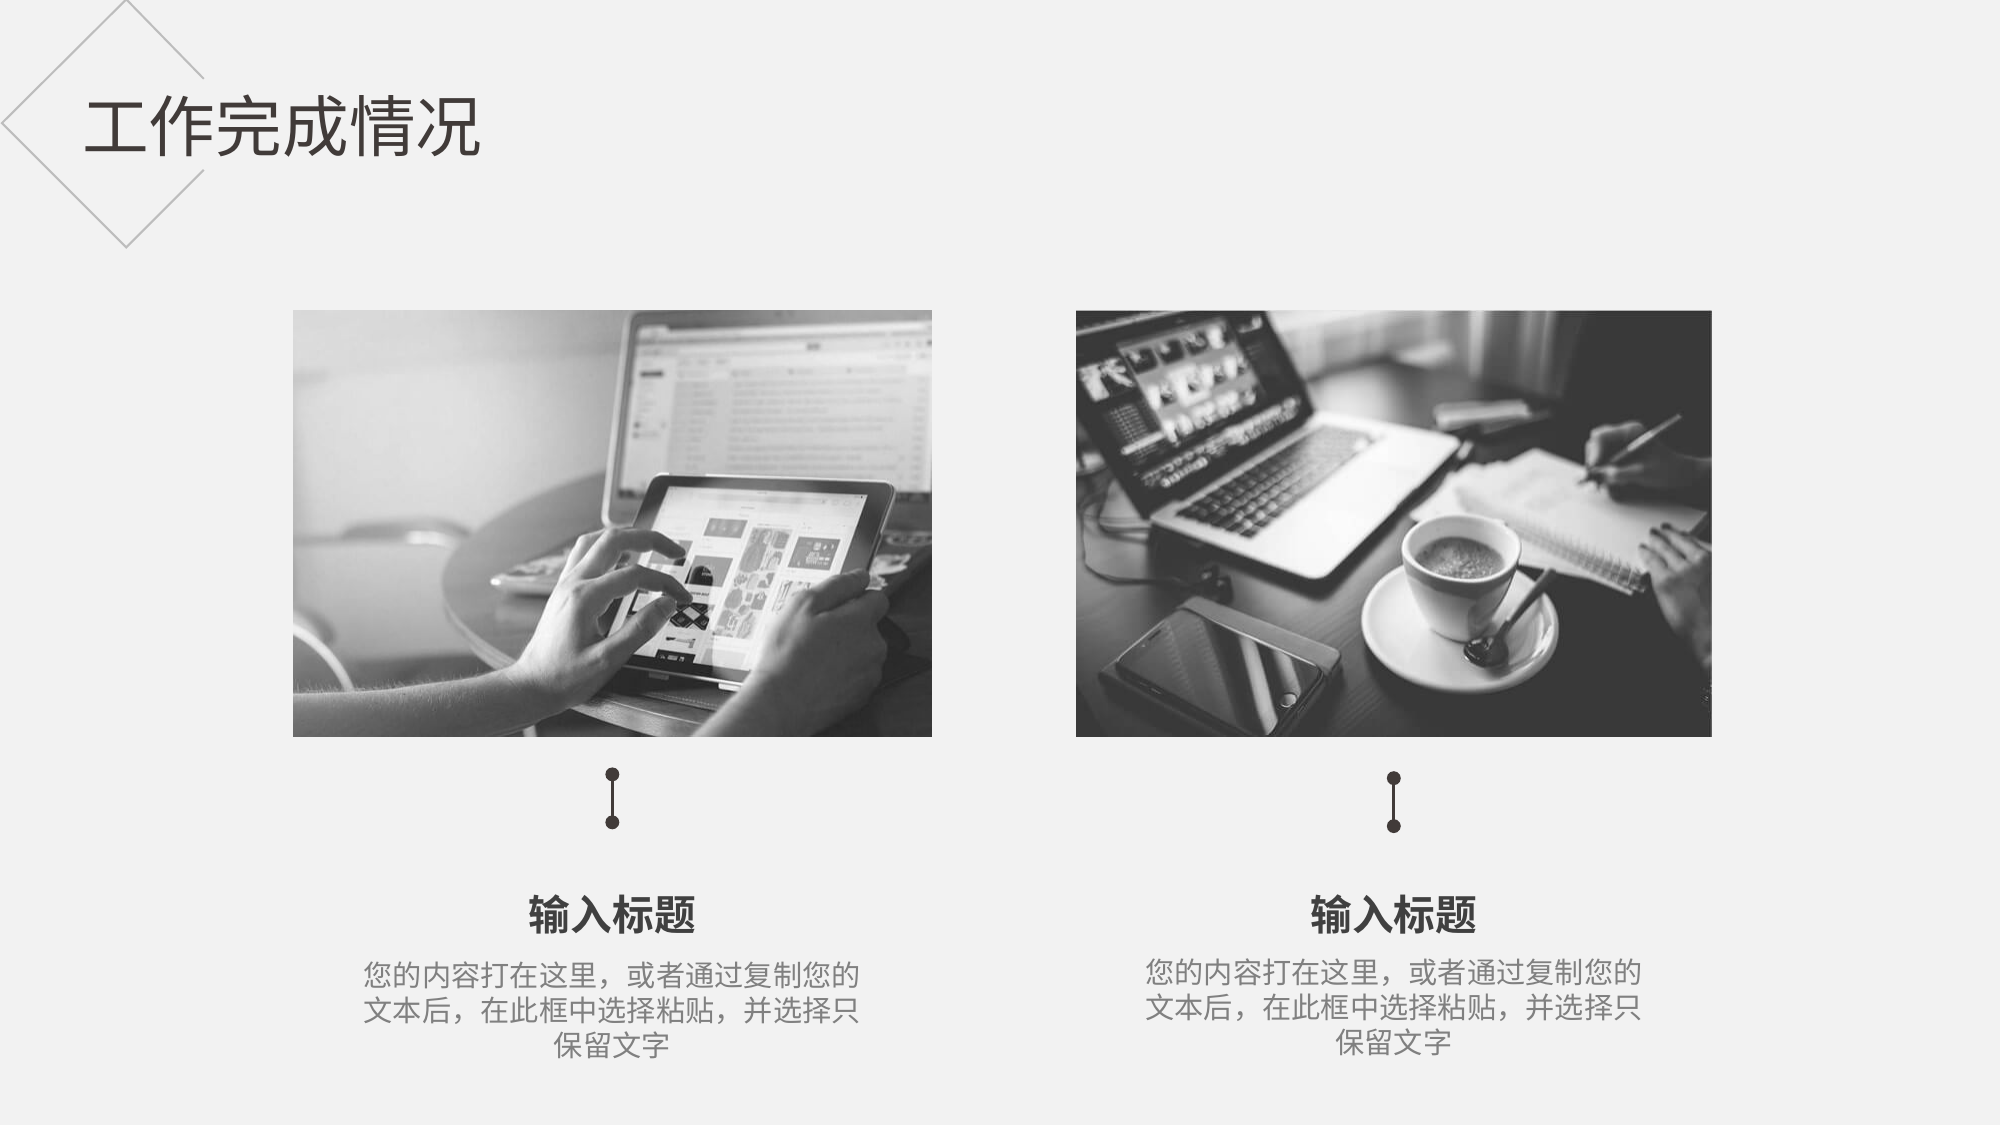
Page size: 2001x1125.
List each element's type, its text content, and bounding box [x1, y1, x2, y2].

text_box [1387, 772, 1400, 833]
picture [293, 310, 932, 737]
text_box [0, 0, 205, 249]
text_box 输入标题 [432, 881, 793, 946]
text_box 输入标题 [1213, 881, 1575, 946]
text_box 您的内容打在这里，或者通过复制您的文本后，在此框中选择粘贴，并选择只保留文字 [336, 950, 889, 1070]
text_box 工作完成情况 [204, 77, 509, 172]
text_box 您的内容打在这里，或者通过复制您的文本后，在此框中选择粘贴，并选择只保留文字 [1116, 946, 1672, 1067]
picture [1076, 310, 1712, 737]
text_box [606, 768, 619, 829]
